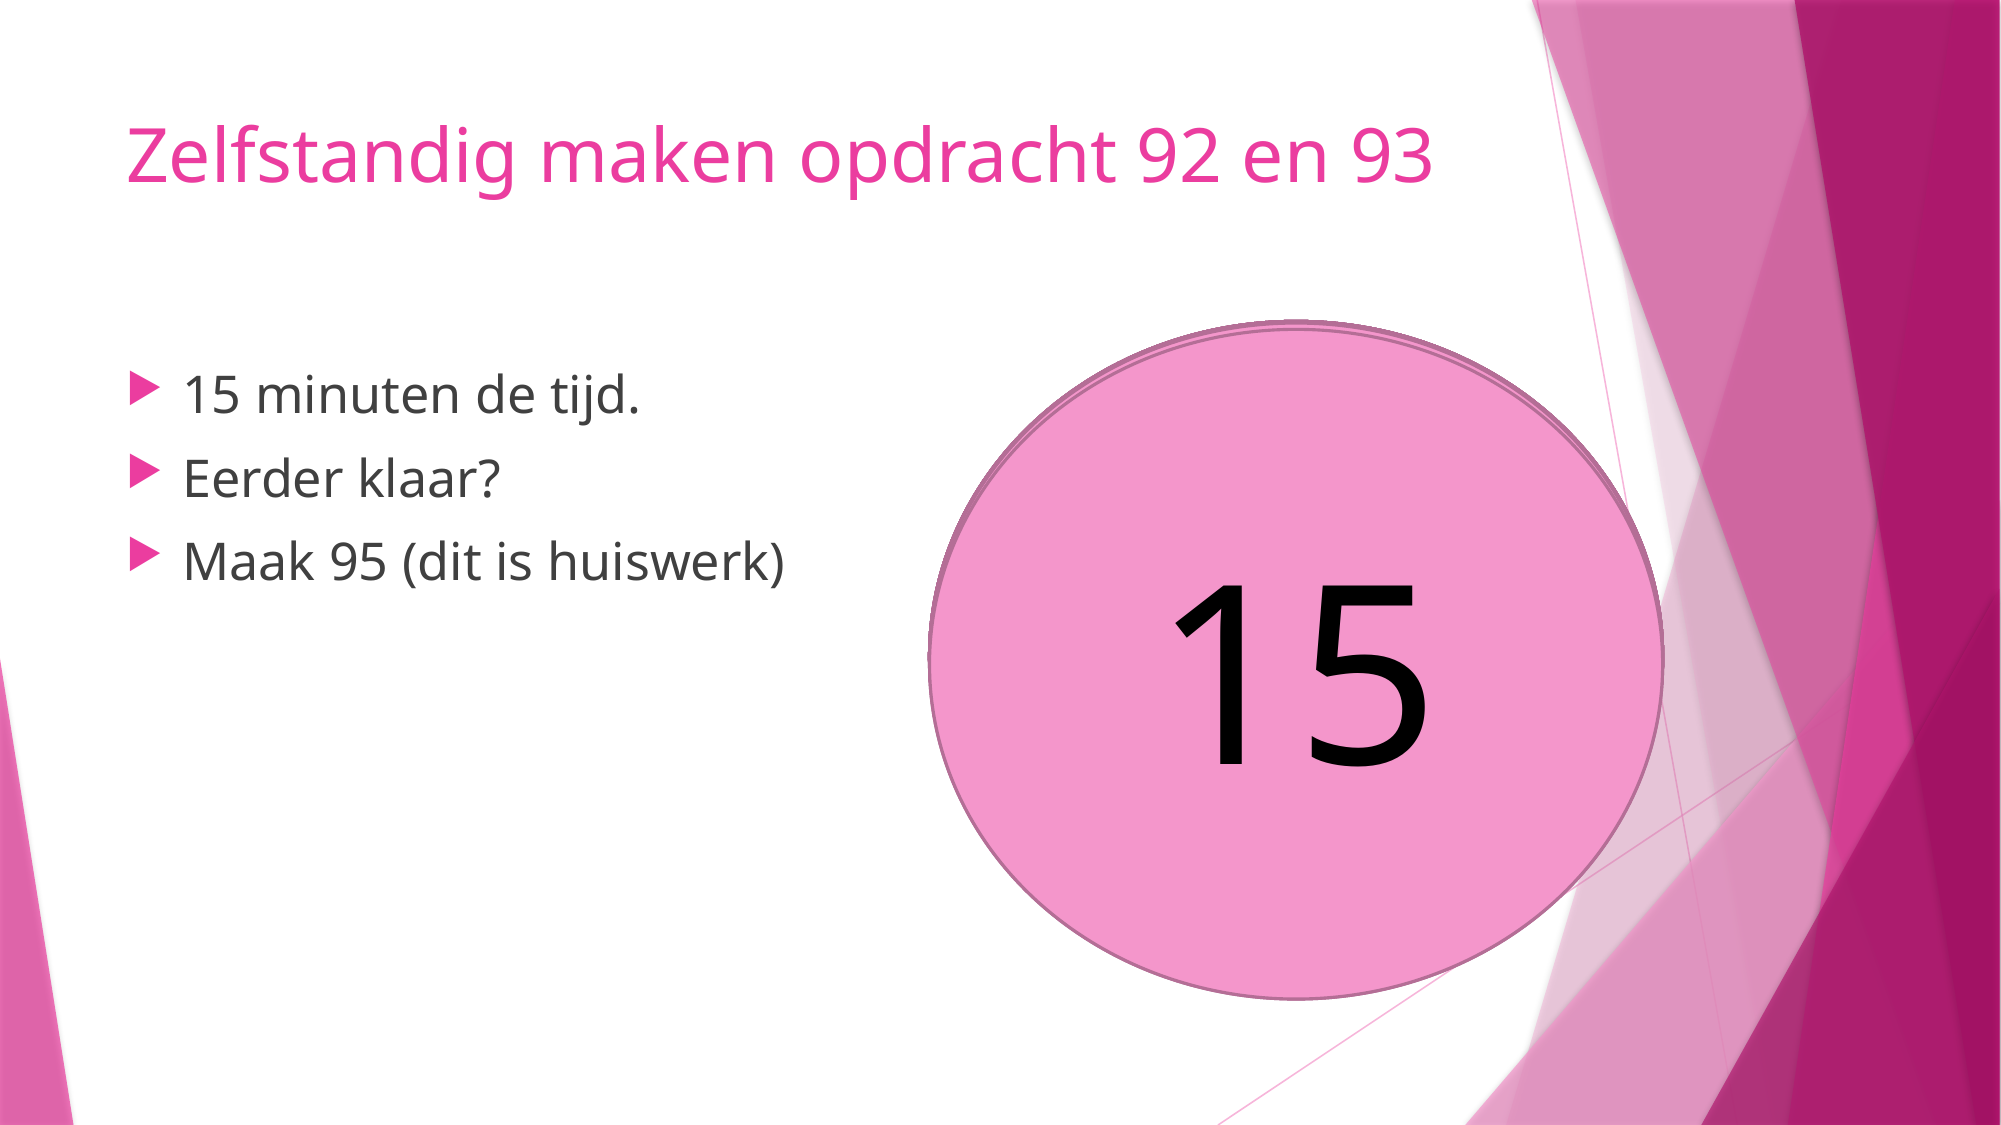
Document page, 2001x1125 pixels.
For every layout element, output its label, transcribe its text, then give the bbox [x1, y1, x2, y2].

title Zelfstandig maken opdracht 92 en 93 [111, 99, 1522, 317]
list 15 minuten de tijd. Eerder klaar? Maak 95 (dit is huiswerk) [111, 354, 831, 962]
text_box 15 [927, 327, 1665, 1001]
text_box 14 [930, 321, 1662, 621]
